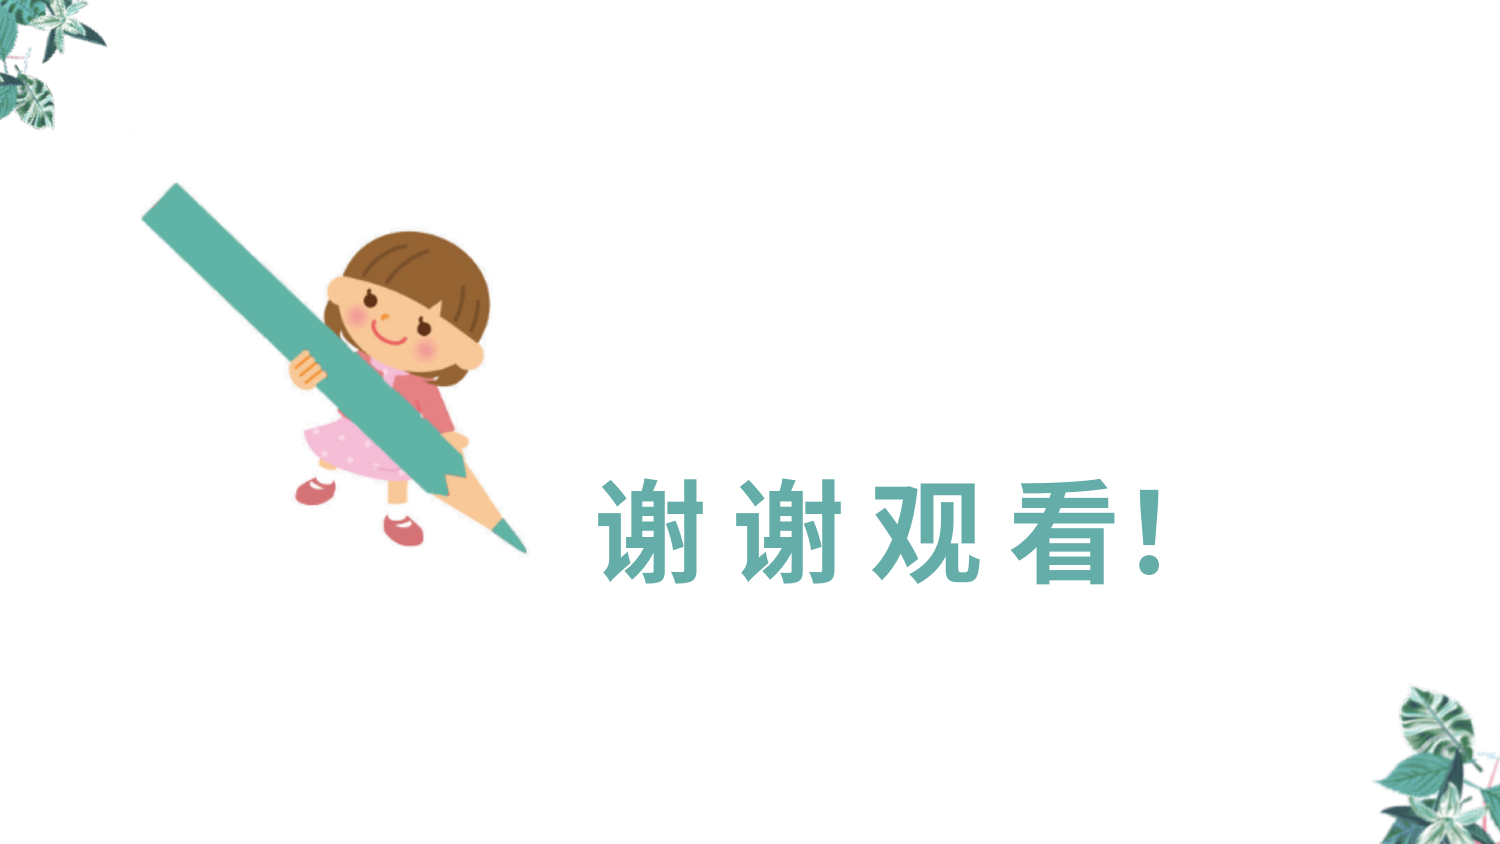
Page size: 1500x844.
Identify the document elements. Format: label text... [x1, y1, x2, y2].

picture [1294, 595, 1500, 844]
text_box 谢 谢 观 看！ [579, 454, 1249, 604]
picture [0, 0, 148, 167]
picture [128, 127, 555, 619]
